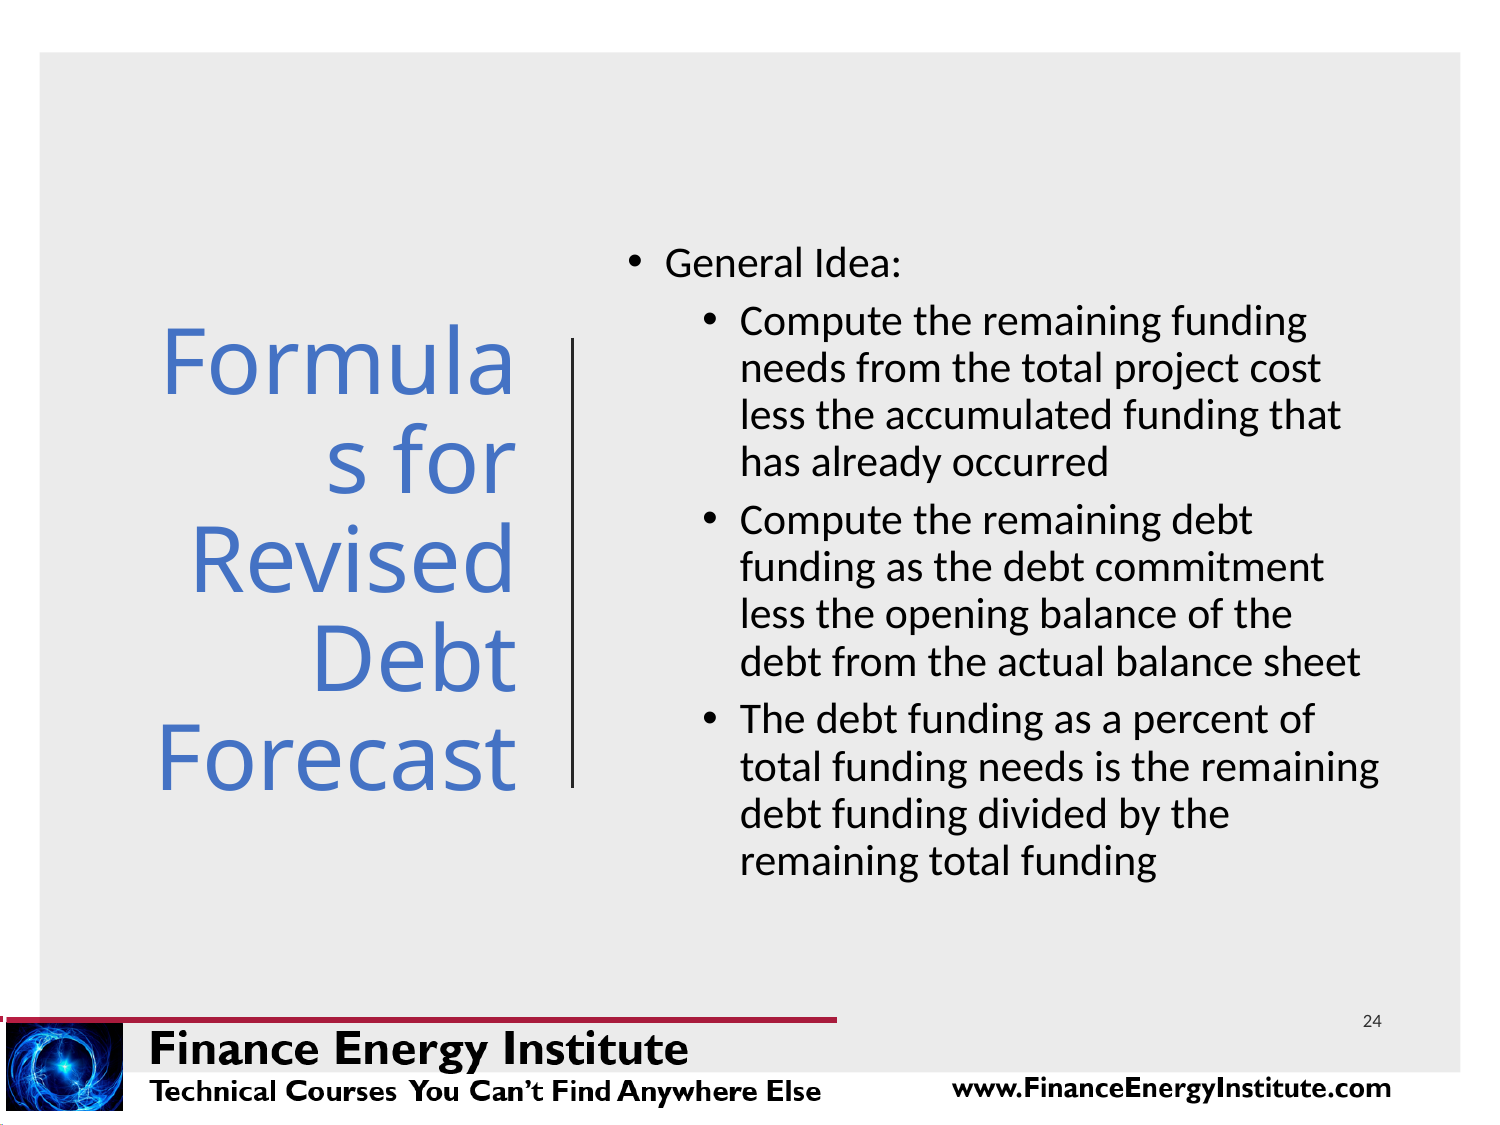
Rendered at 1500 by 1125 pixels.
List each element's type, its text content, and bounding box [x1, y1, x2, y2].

slide_number 24 [1300, 989, 1397, 1050]
picture [0, 1006, 837, 1125]
title Formulas for Revised Debt Forecast [103, 158, 533, 967]
list General Idea: Compute the remaining funding needs from the total project cost less the accumulated funding that has already occurred Compute the remaining debt funding as the debt commitment less the opening balance of the debt from the actual balance sheet The debt funding as a percent of total funding needs is the remaining debt funding divided by the remaining total funding [612, 158, 1397, 967]
text_box [38, 51, 1461, 1073]
picture [947, 1073, 1400, 1108]
